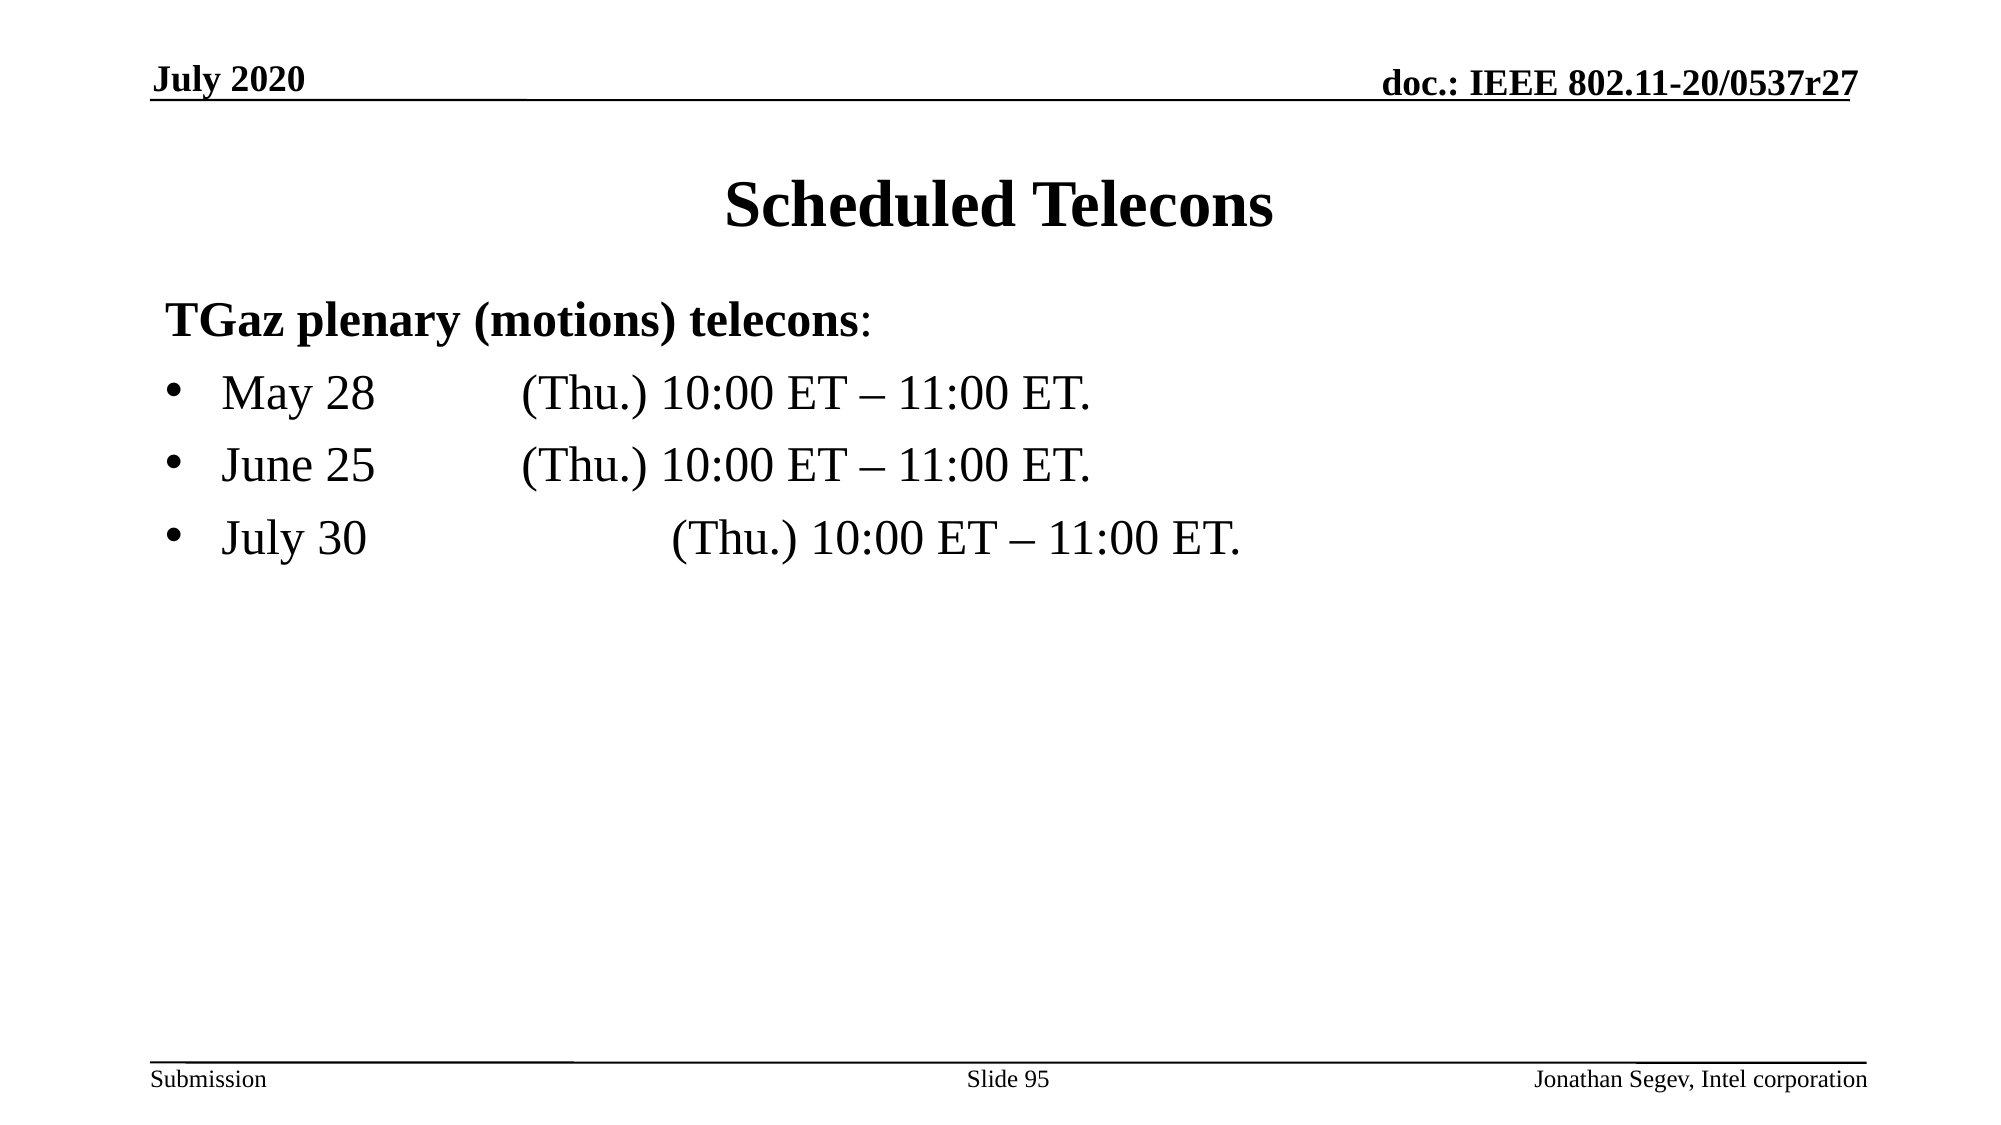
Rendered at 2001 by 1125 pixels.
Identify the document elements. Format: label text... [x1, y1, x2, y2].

list TGaz plenary (motions) telecons: May 28 (Thu.) 10:00 ET – 11:00 ET. June 25 (Thu.) 10:00 ET – 11:00 ET. July 30 (Thu.) 10:00 ET – 11:00 ET. [149, 278, 1850, 670]
title Scheduled Telecons [149, 112, 1850, 278]
footer Jonathan Segev, Intel corporation [1171, 1061, 1869, 1093]
slide_number Slide 95 [950, 1061, 1067, 1123]
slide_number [152, 54, 563, 100]
